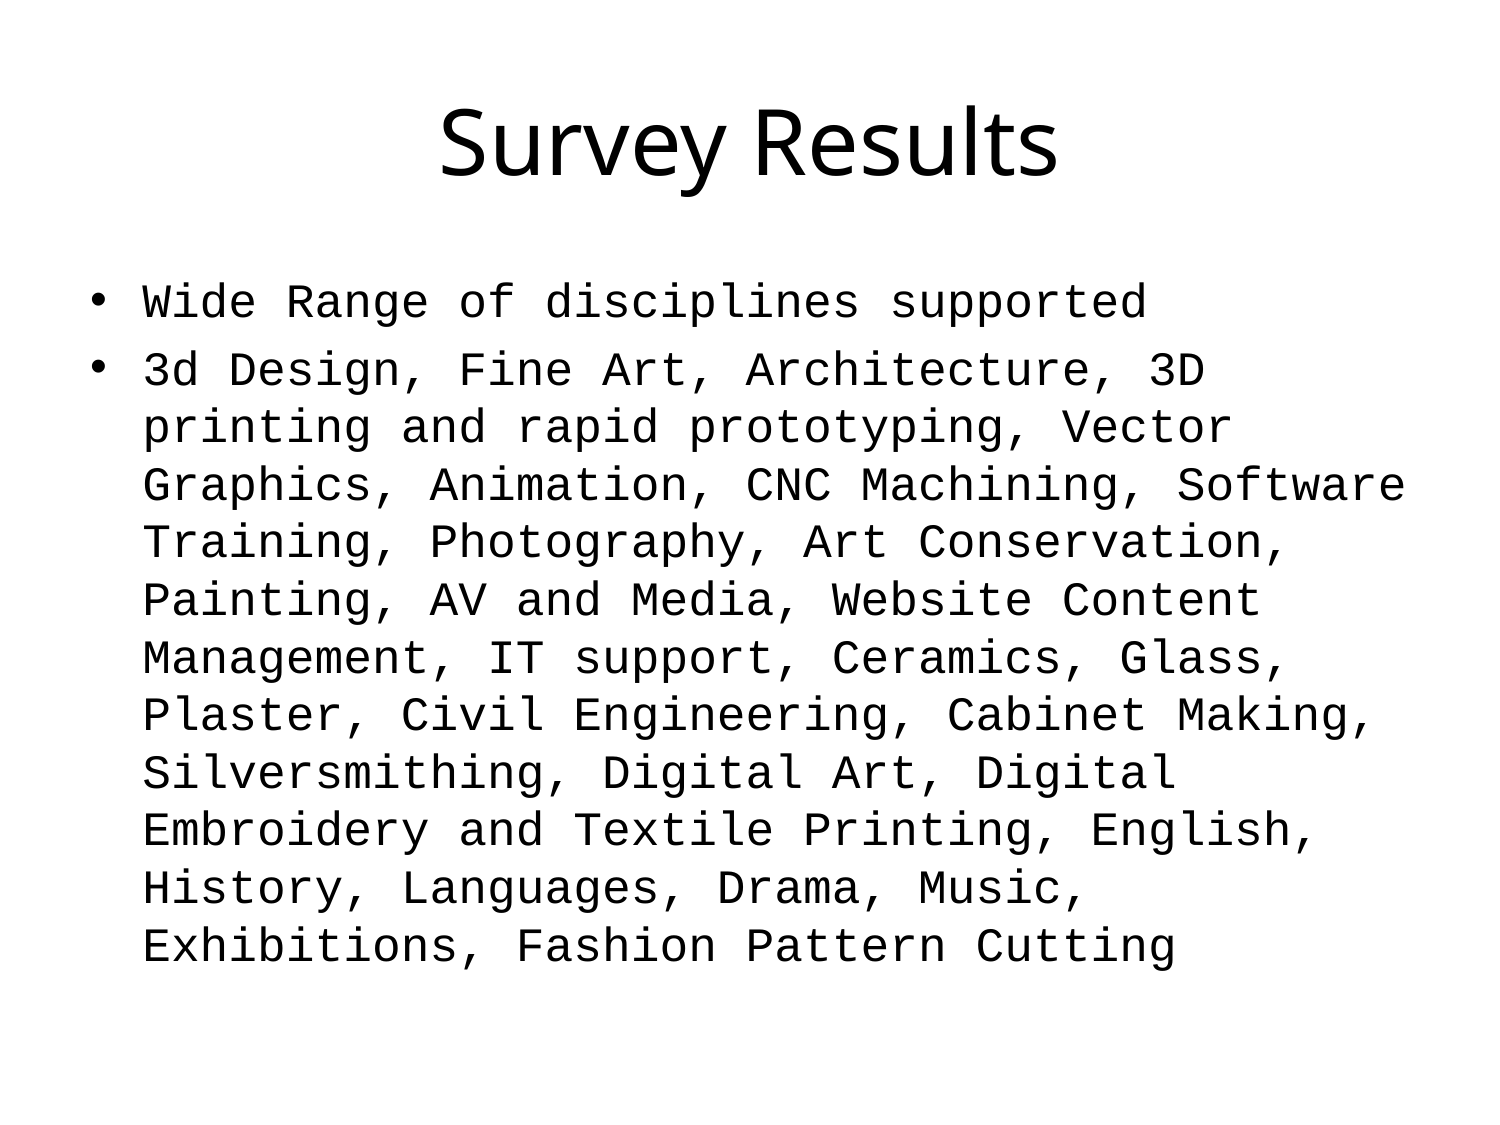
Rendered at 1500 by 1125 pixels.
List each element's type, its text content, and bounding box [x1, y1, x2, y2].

title Survey Results [75, 45, 1425, 233]
list Wide Range of disciplines supported 3d Design, Fine Art, Architecture, 3D printing and rapid prototyping, Vector Graphics, Animation, CNC Machining, Software Training, Photography, Art Conservation, Painting, AV and Media, Website Content Management, IT support, Ceramics, Glass, Plaster, Civil Engineering, Cabinet Making, Silversmithing, Digital Art, Digital Embroidery and Textile Printing, English, History, Languages, Drama, Music, Exhibitions, Fashion Pattern Cutting [75, 262, 1425, 1005]
